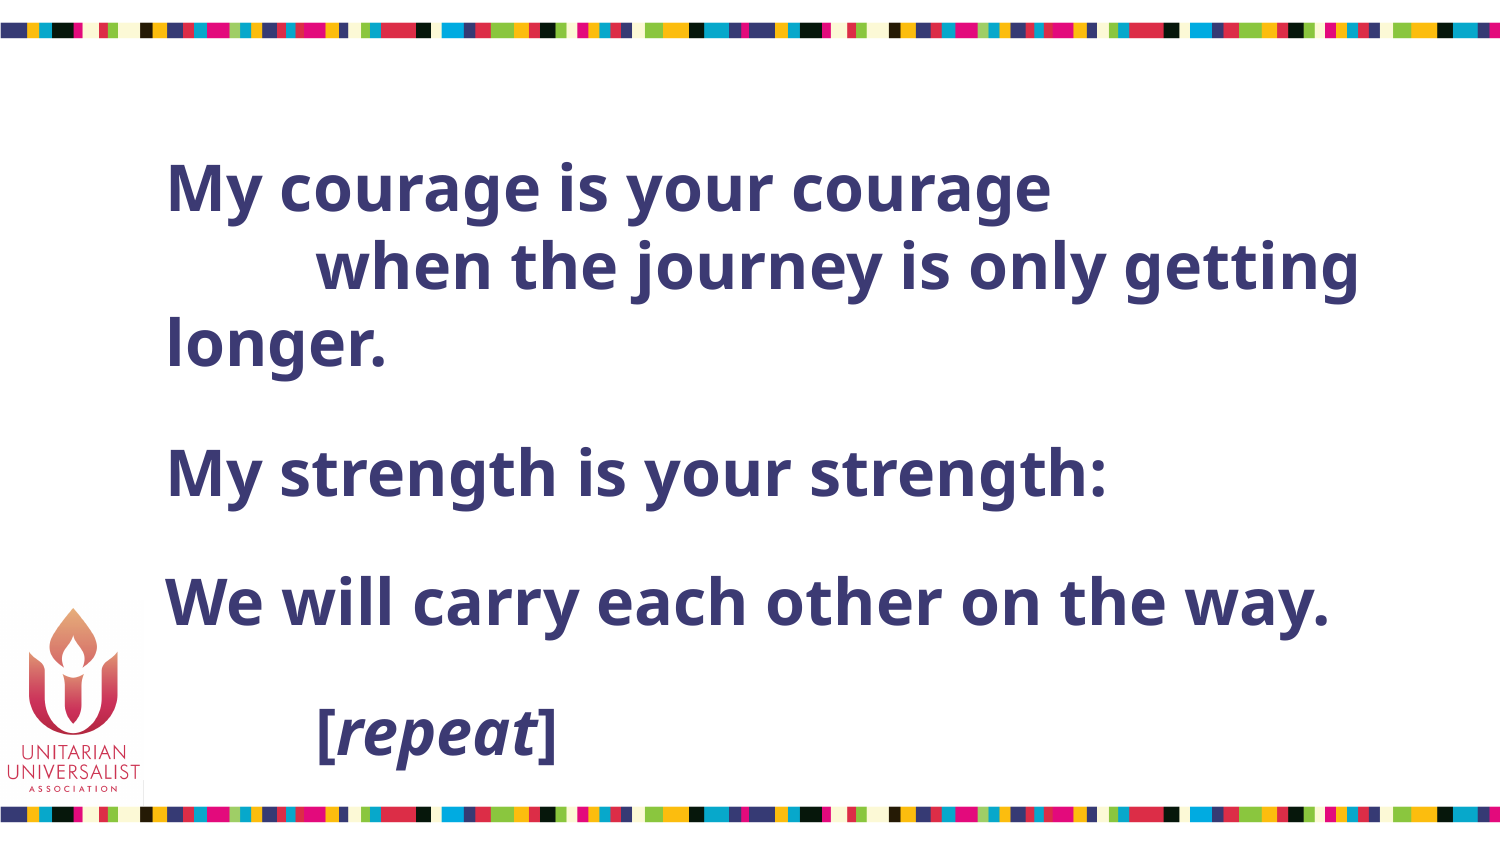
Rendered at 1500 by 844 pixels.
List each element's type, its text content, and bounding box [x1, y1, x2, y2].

picture [0, 22, 1500, 40]
text_box My courage is your courage when the journey is only getting longer. My strength is your strength: We will carry each other on the way. [repeat] [150, 132, 1472, 784]
picture [0, 600, 1500, 824]
